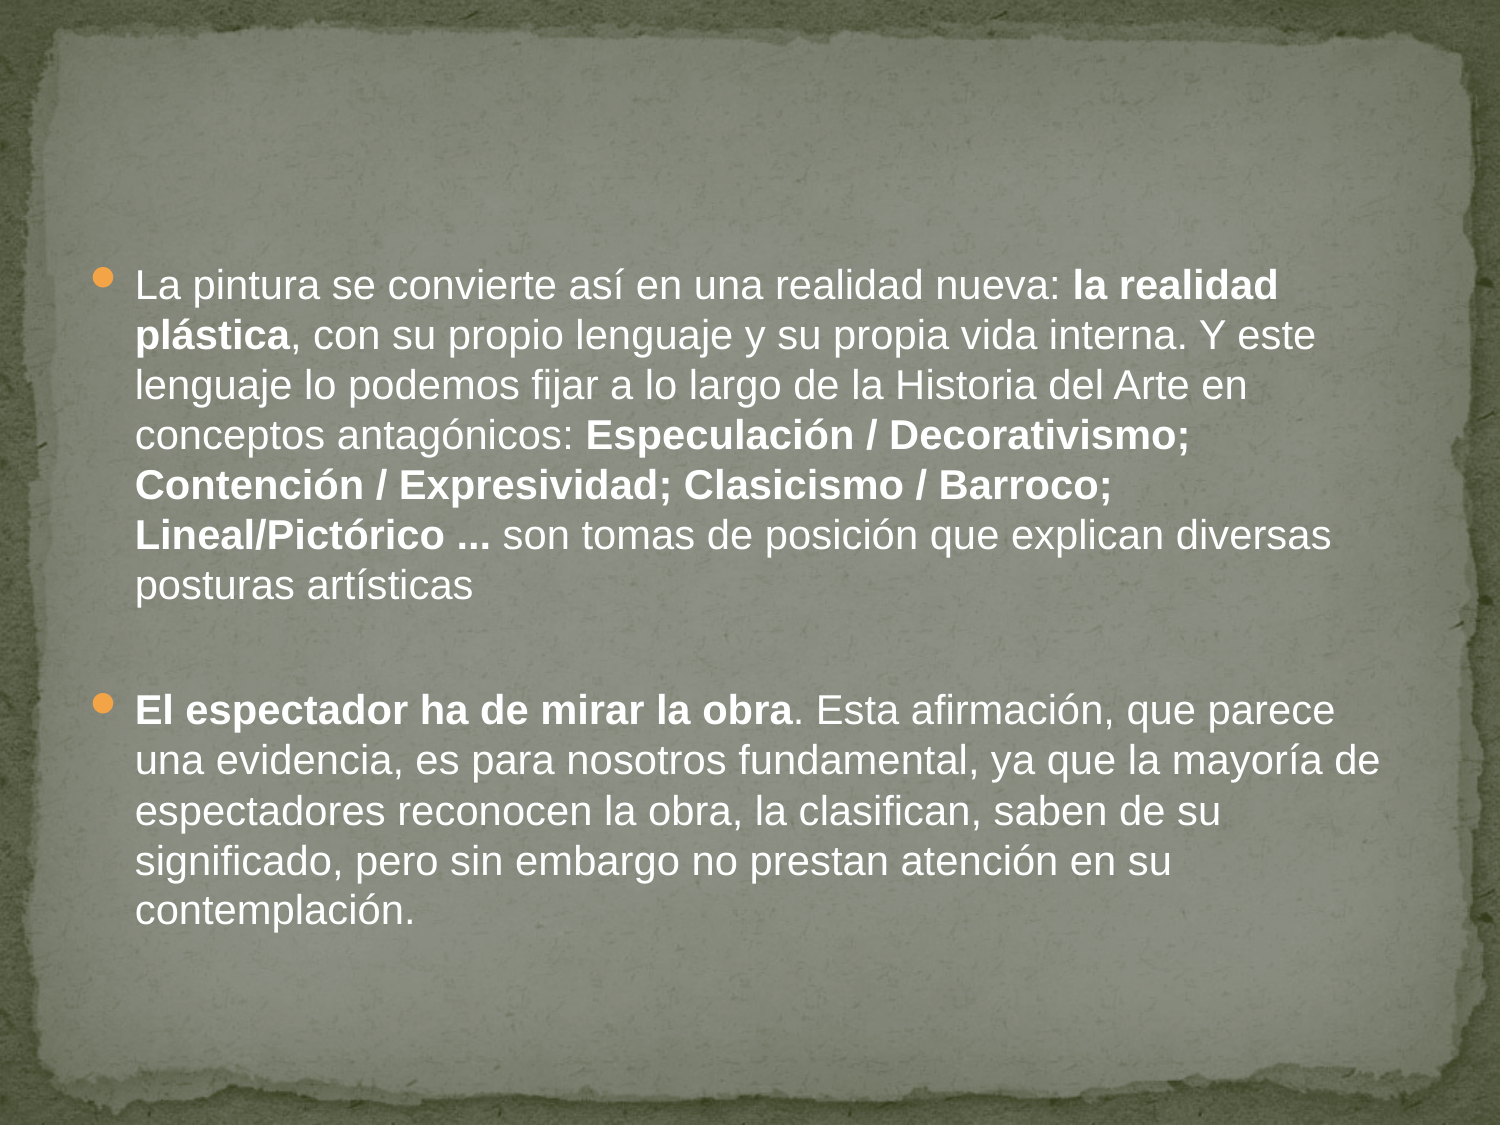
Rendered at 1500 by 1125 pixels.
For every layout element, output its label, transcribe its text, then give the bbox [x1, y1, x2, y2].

list La pintura se convierte así en una realidad nueva: la realidad plástica, con su propio lenguaje y su propia vida interna. Y este lenguaje lo podemos fijar a lo largo de la Historia del Arte en conceptos antagónicos: Especulación / Decorativismo; Contención / Expresividad; Clasicismo / Barroco; Lineal/Pictórico ... son tomas de posición que explican diversas posturas artísticas El espectador ha de mirar la obra. Esta afirmación, que parece una evidencia, es para nosotros fundamental, ya que la mayoría de espectadores reconocen la obra, la clasifican, saben de su significado, pero sin embargo no prestan atención en su contemplación. [75, 249, 1425, 1000]
